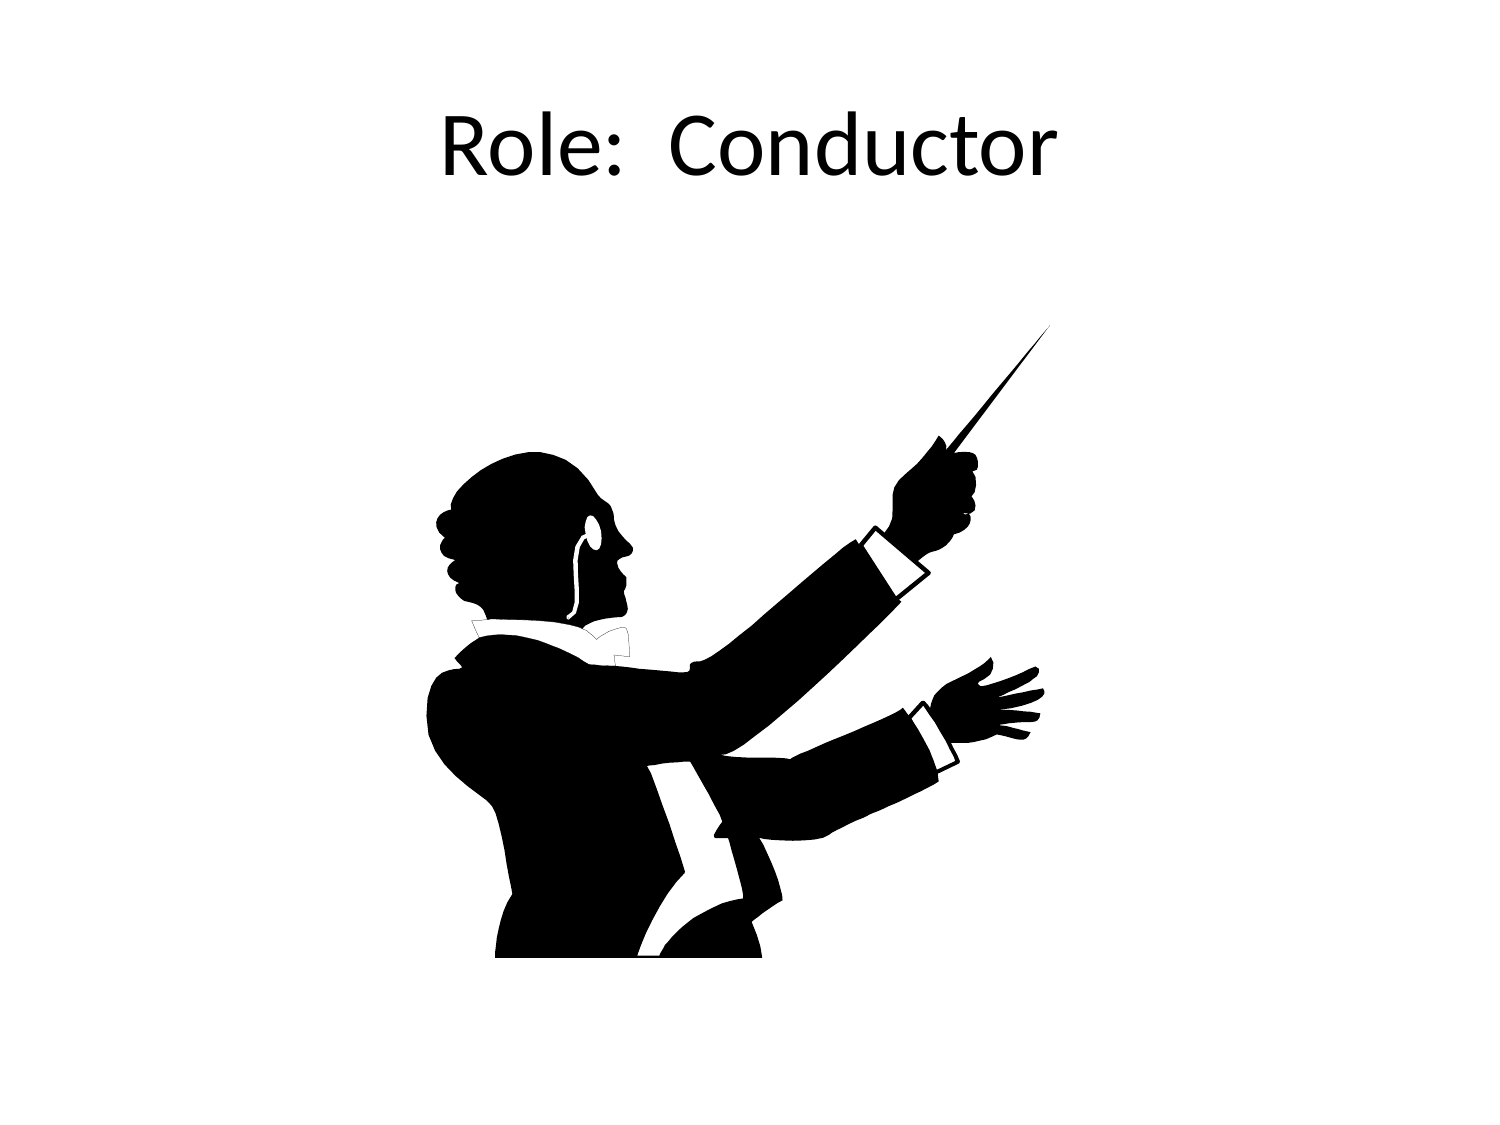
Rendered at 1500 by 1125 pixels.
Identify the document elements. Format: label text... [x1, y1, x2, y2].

title Role: Conductor [75, 45, 1425, 233]
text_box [424, 324, 1051, 958]
